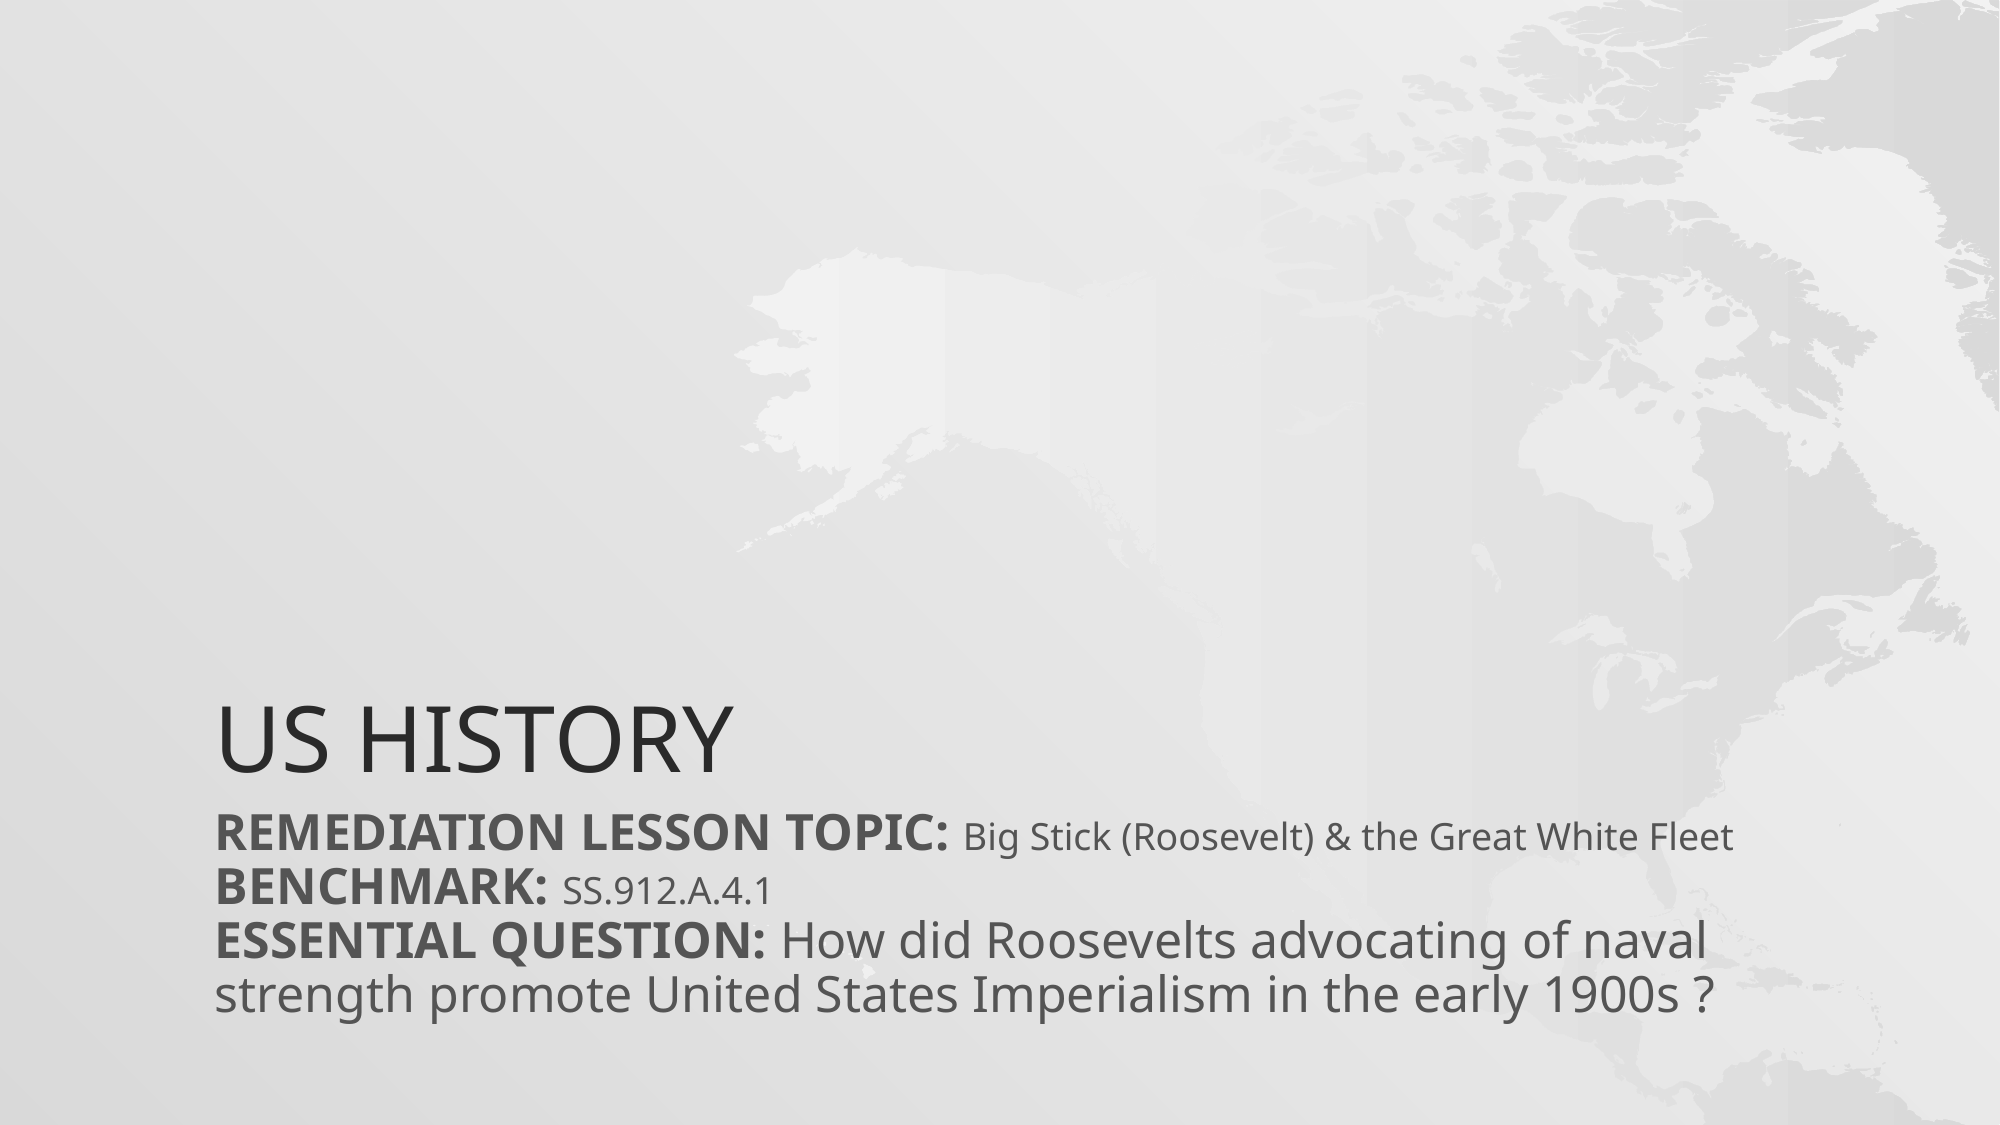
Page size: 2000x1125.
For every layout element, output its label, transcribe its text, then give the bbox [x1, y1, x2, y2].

title US HISTORY [199, 299, 1800, 800]
subtitle REMEDIATION LESSON TOPIC: Big Stick (Roosevelt) & the Great White Fleet BENCHMARK: SS.912.A.4.1 ESSENTIAL QUESTION: How did Roosevelts advocating of naval strength promote United States Imperialism in the early 1900s ? [199, 800, 1800, 1075]
